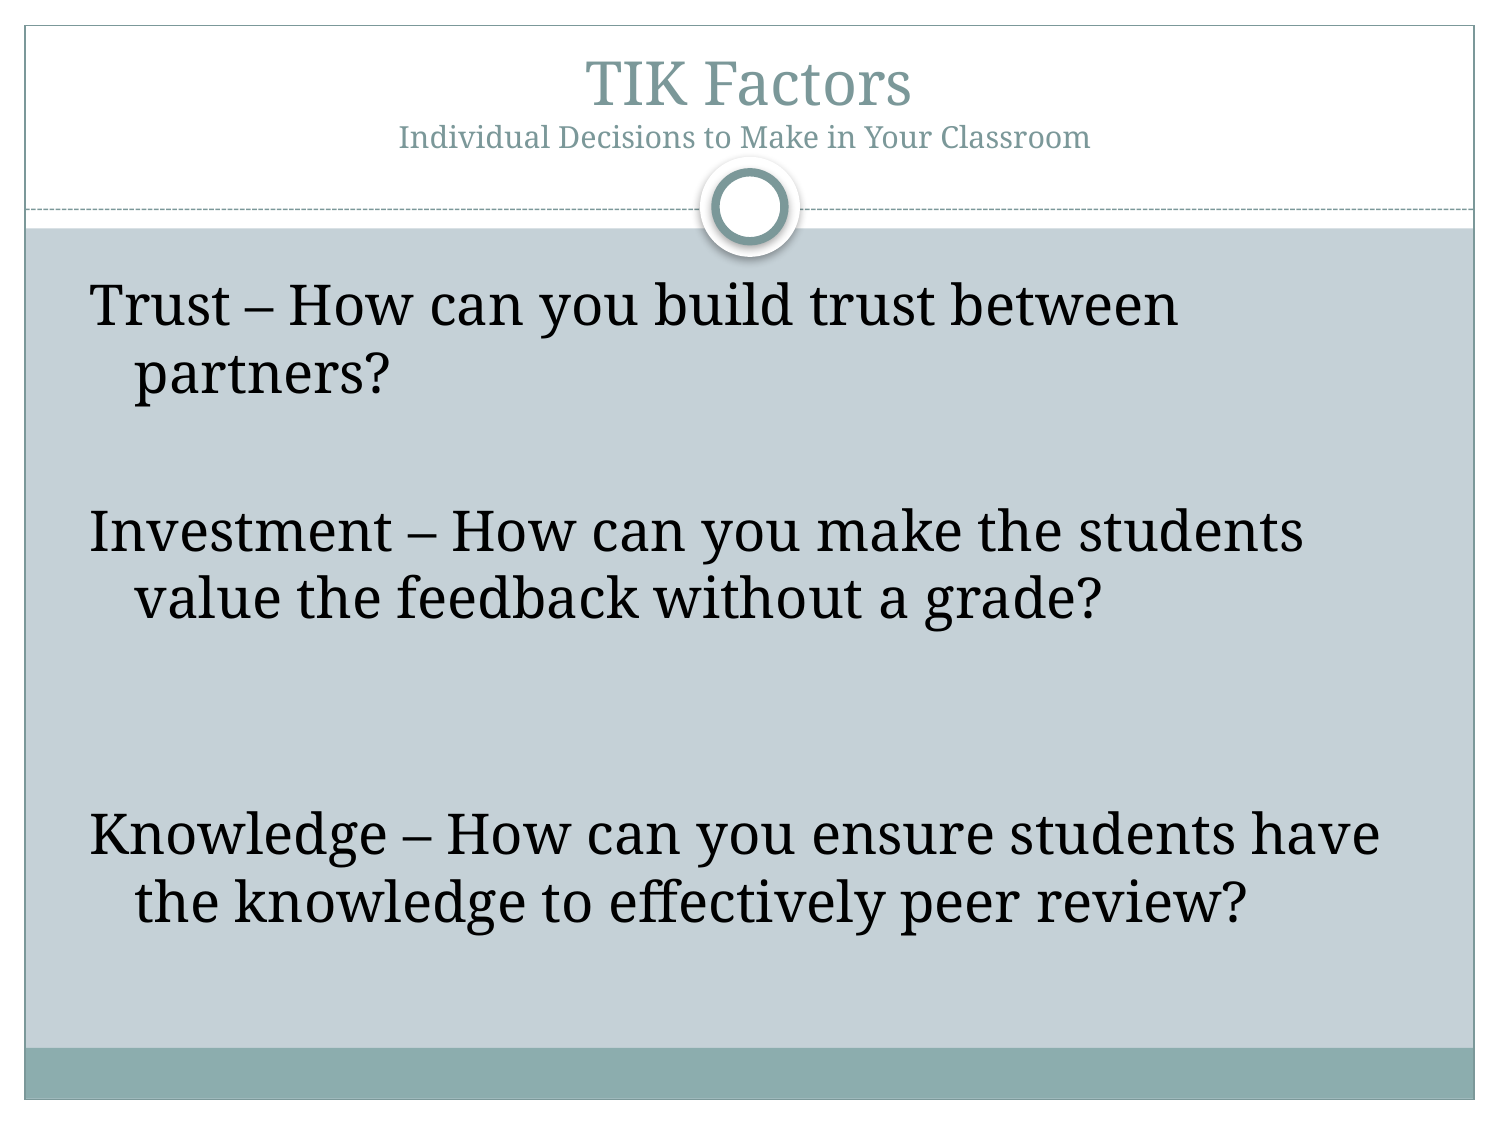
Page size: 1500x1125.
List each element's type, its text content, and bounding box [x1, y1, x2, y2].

list Trust – How can you build trust between partners? Investment – How can you make the students value the feedback without a grade? Knowledge – How can you ensure students have the knowledge to effectively peer review? [74, 262, 1425, 1075]
title TIK Factors Individual Decisions to Make in Your Classroom [49, 37, 1450, 162]
